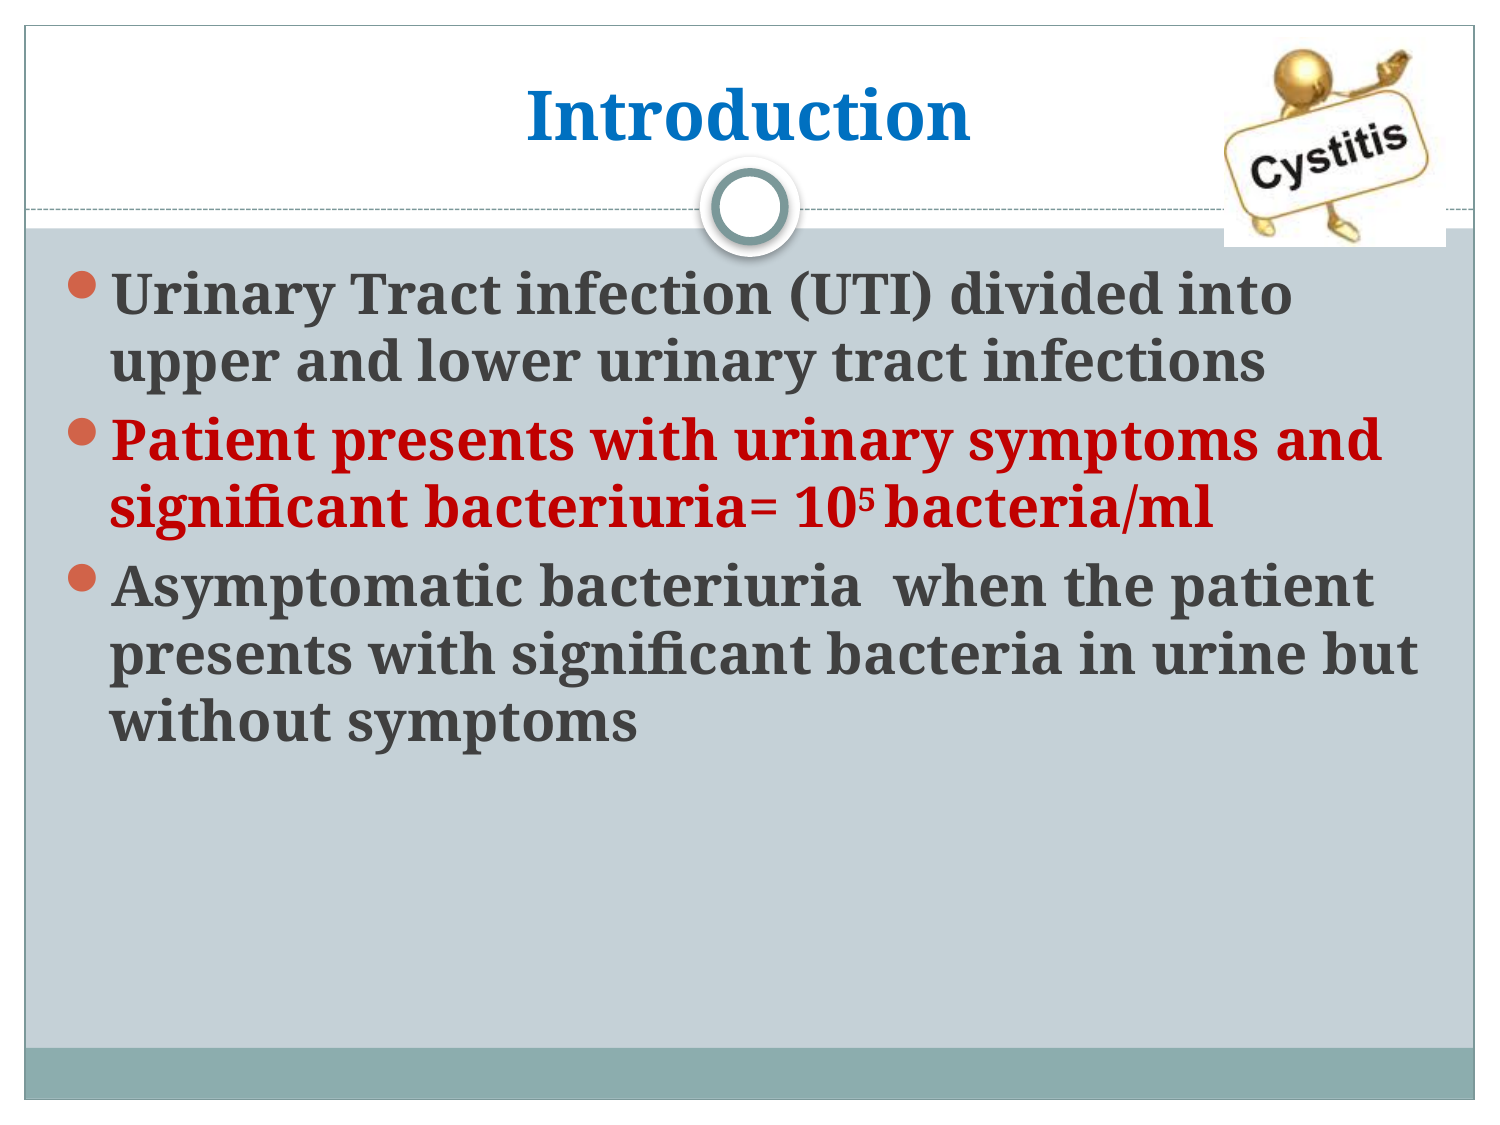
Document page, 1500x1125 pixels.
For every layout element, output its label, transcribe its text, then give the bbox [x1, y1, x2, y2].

picture [1224, 37, 1446, 248]
list Urinary Tract infection (UTI) divided into upper and lower urinary tract infections Patient presents with urinary symptoms and significant bacteriuria= 105 bacteria/ml Asymptomatic bacteriuria when the patient presents with significant bacteria in urine but without symptoms [49, 250, 1445, 1001]
title Introduction [49, 37, 1221, 162]
